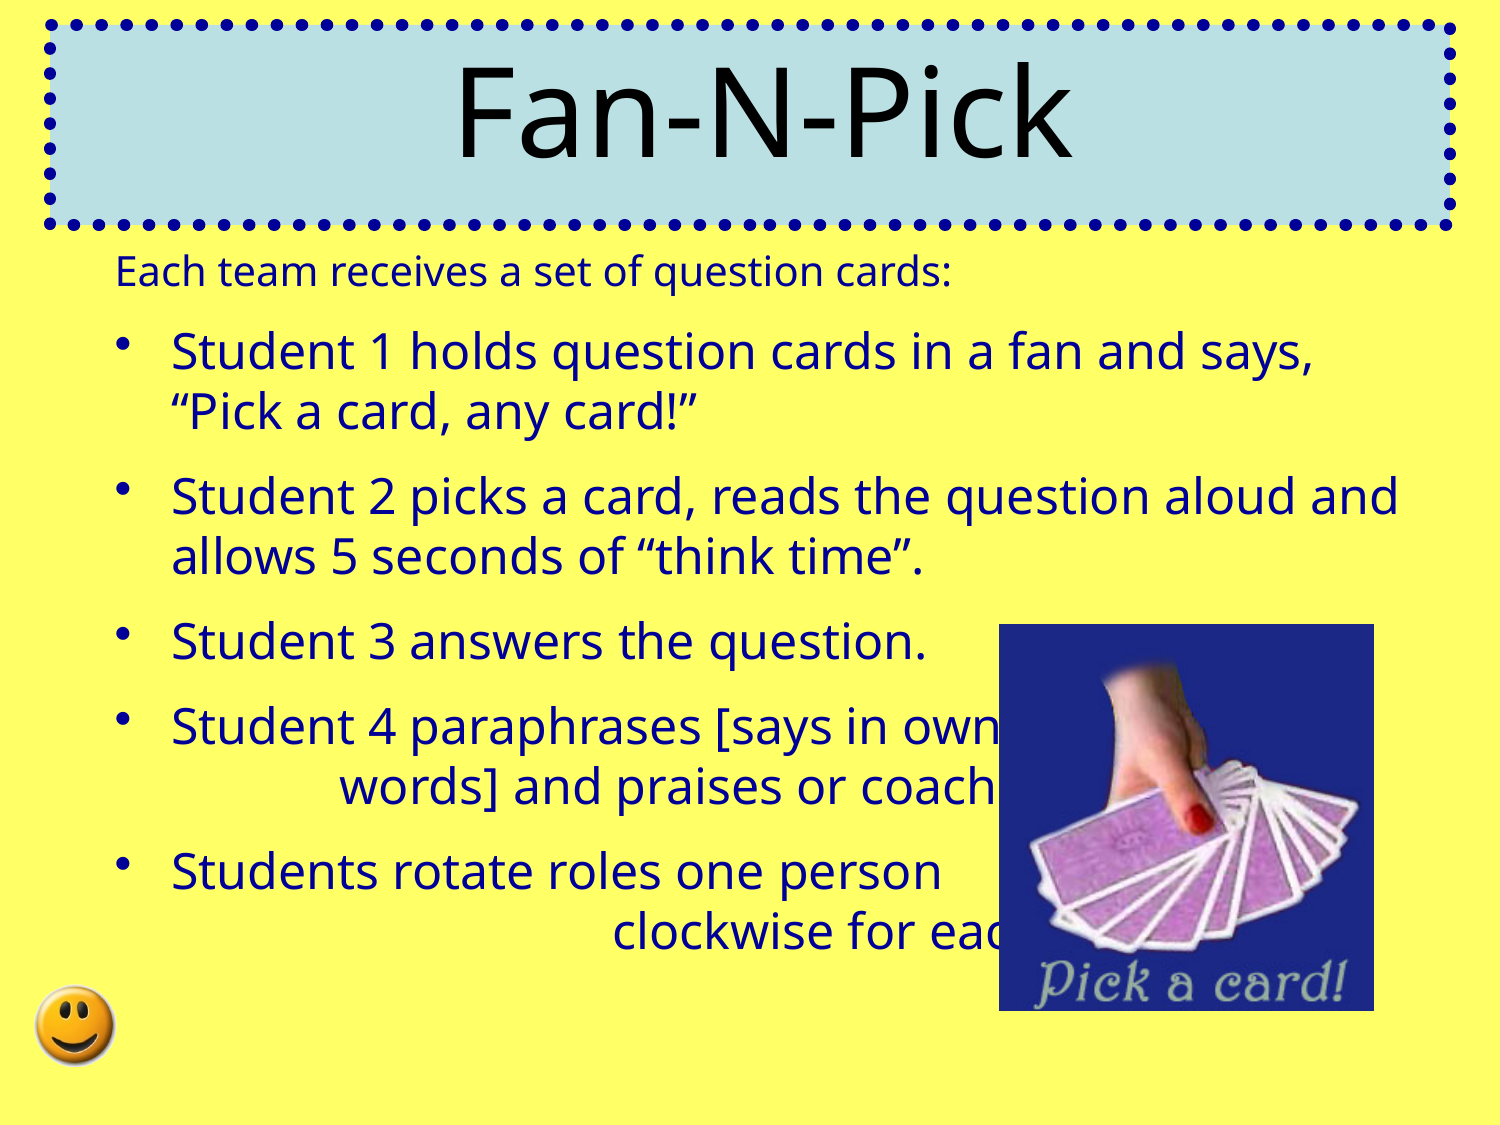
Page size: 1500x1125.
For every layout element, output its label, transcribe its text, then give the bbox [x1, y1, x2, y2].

picture [24, 974, 126, 1076]
text_box Fan-N-Pick [99, 24, 1427, 190]
picture [999, 624, 1374, 1012]
text_box Each team receives a set of question cards: Student 1 holds question cards in a fan and says, “Pick a card, any card!” Student 2 picks a card, reads the question aloud and allows 5 seconds of “think time”. Student 3 answers the question. Student 4 paraphrases [says in own words] and praises or coaches. Students rotate roles one person clockwise for each new round. [99, 237, 1450, 1028]
text_box [50, 24, 1450, 225]
